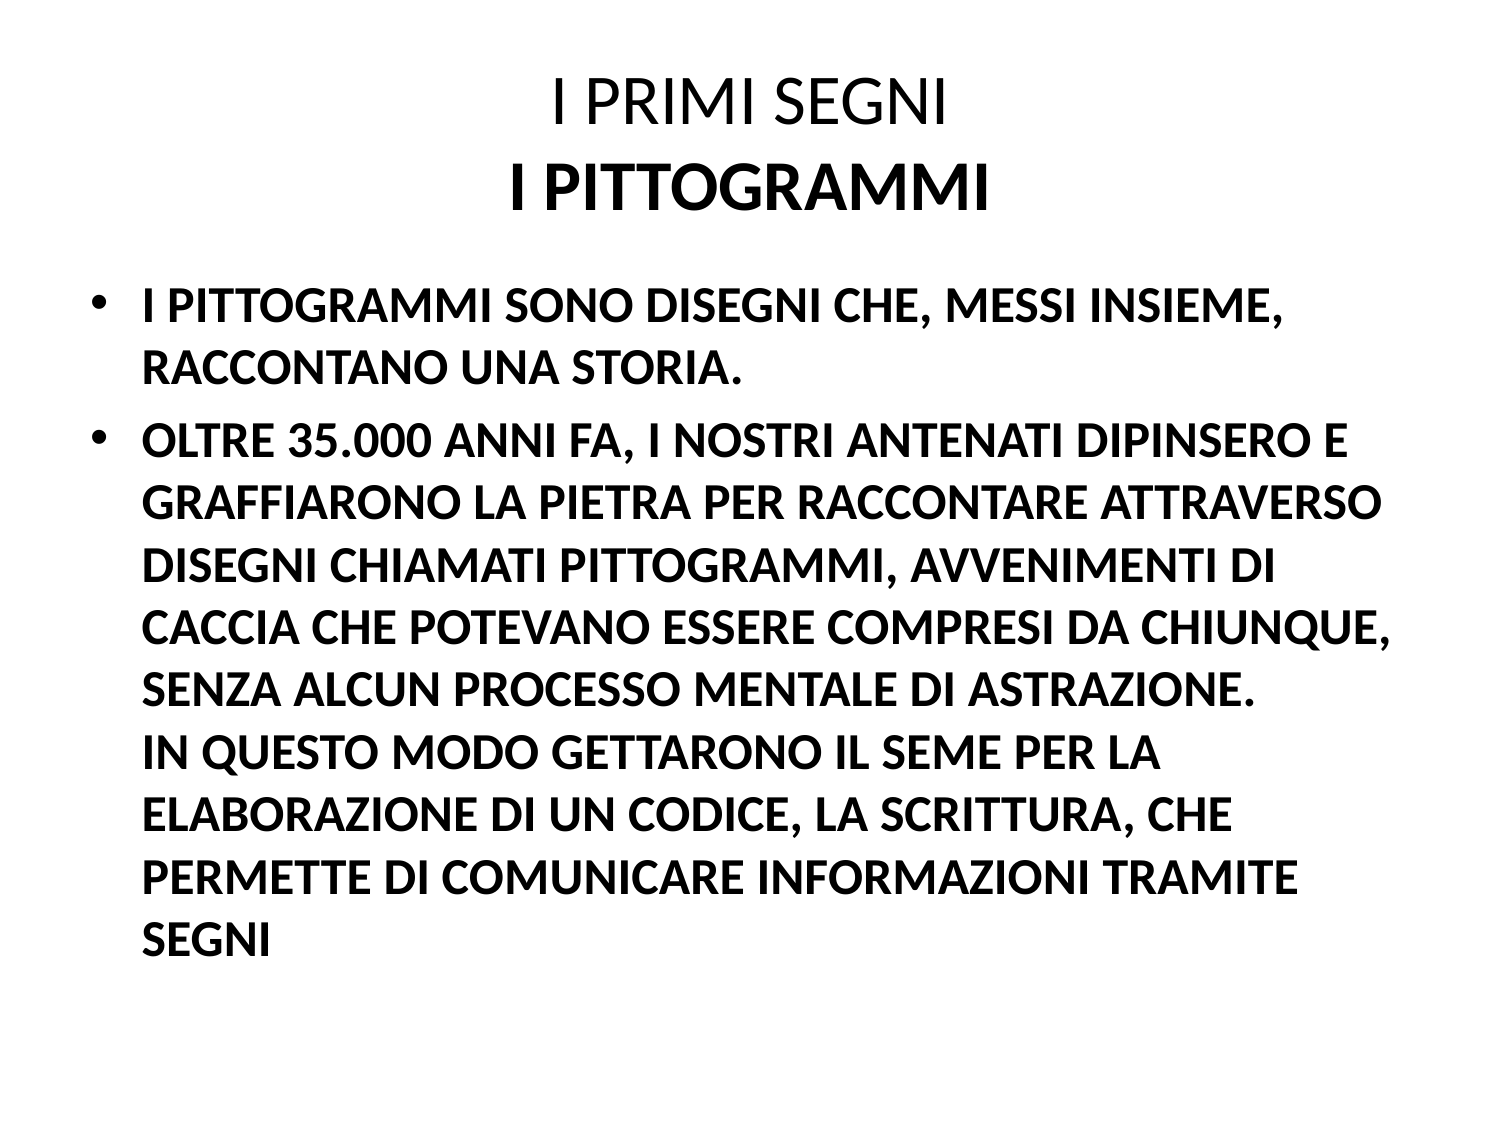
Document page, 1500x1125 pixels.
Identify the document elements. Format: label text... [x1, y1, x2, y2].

list I PITTOGRAMMI SONO DISEGNI CHE, MESSI INSIEME, RACCONTANO UNA STORIA. OLTRE 35.000 ANNI FA, I NOSTRI ANTENATI DIPINSERO E GRAFFIARONO LA PIETRA PER RACCONTARE ATTRAVERSO DISEGNI CHIAMATI PITTOGRAMMI, AVVENIMENTI DI CACCIA CHE POTEVANO ESSERE COMPRESI DA CHIUNQUE, SENZA ALCUN PROCESSO MENTALE DI ASTRAZIONE. IN QUESTO MODO GETTARONO IL SEME PER LA ELABORAZIONE DI UN CODICE, LA SCRITTURA, CHE PERMETTE DI COMUNICARE INFORMAZIONI TRAMITE SEGNI [75, 262, 1425, 1005]
title I PRIMI SEGNI I PITTOGRAMMI [75, 45, 1425, 233]
